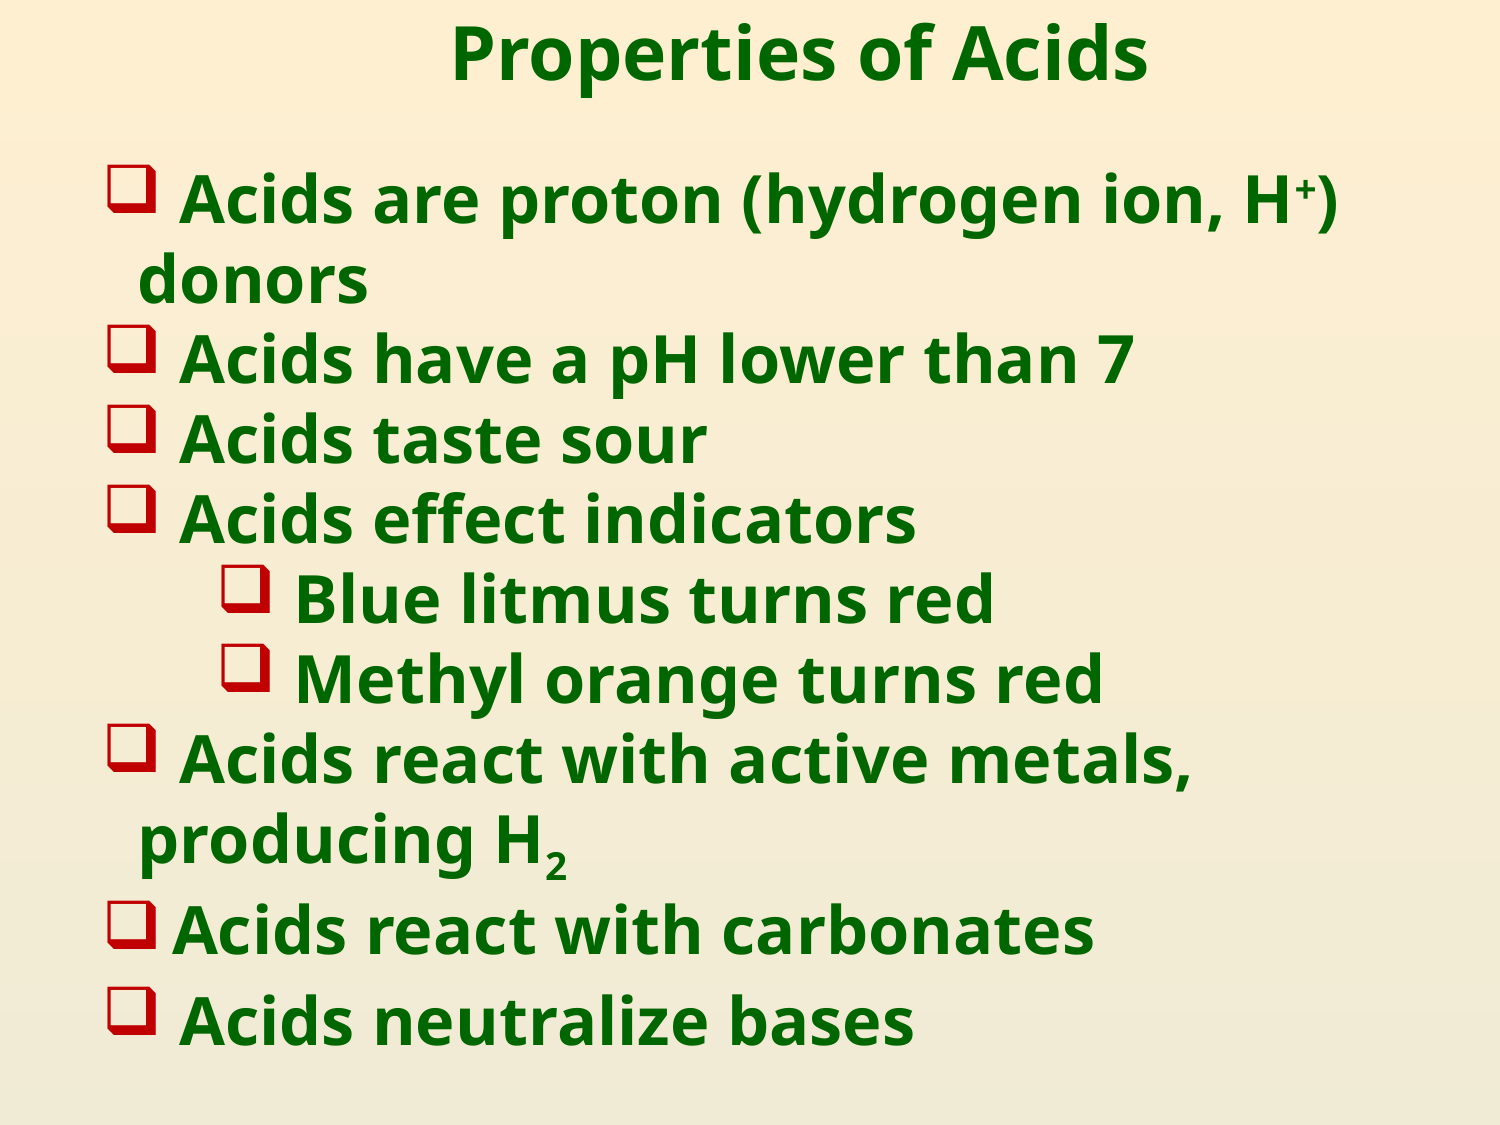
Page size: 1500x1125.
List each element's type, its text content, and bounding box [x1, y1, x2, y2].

text_box Acids are proton (hydrogen ion, H+) donors Acids have a pH lower than 7 Acids taste sour Acids effect indicators Blue litmus turns red Methyl orange turns red Acids react with active metals, producing H2 Acids react with carbonates Acids neutralize bases [87, 149, 1450, 1067]
title Properties of Acids [162, 0, 1438, 101]
